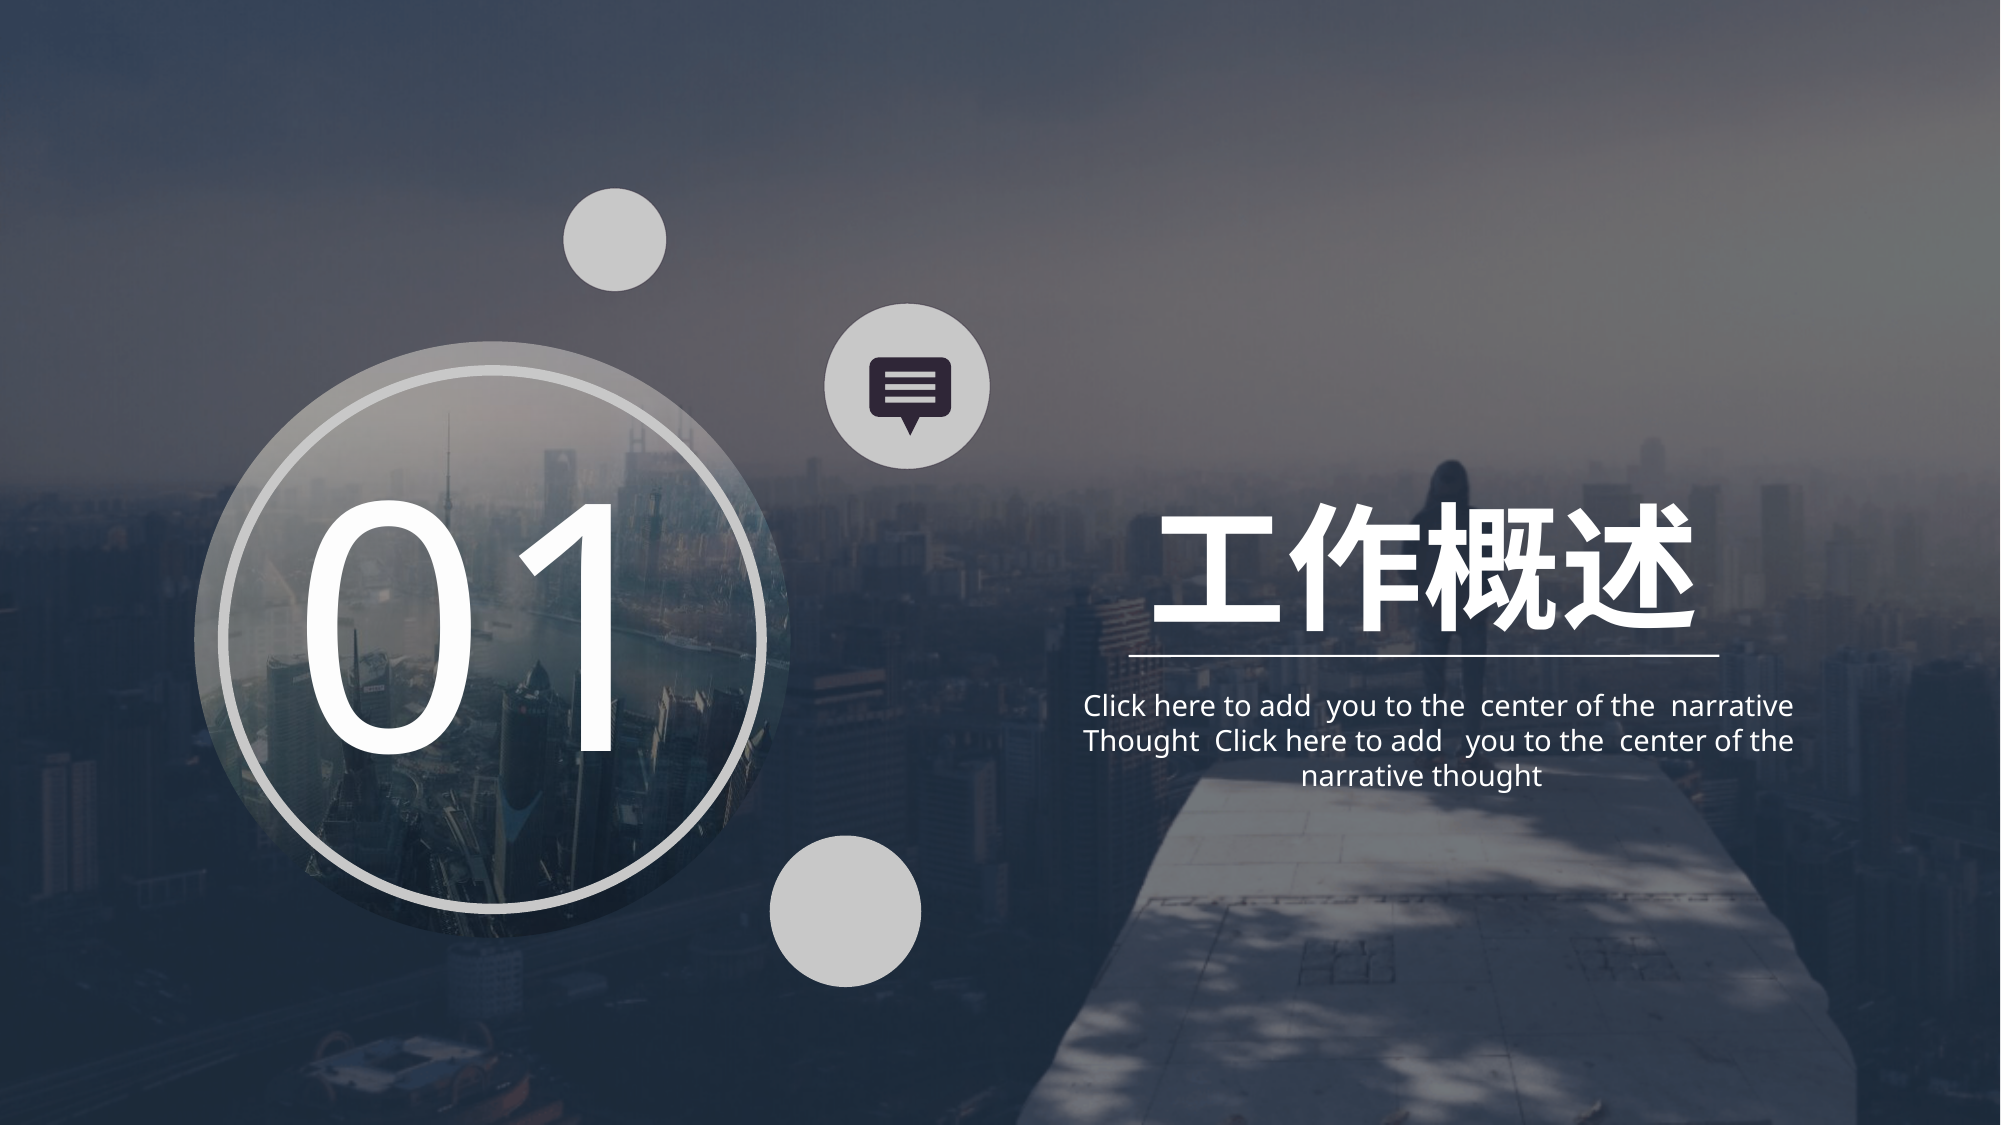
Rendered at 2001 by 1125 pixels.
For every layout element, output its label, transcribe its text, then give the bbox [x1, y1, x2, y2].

text_box [373, 370, 612, 398]
text_box [824, 303, 991, 470]
text_box 01 [275, 398, 701, 829]
text_box [300, 829, 684, 909]
text_box [701, 469, 762, 810]
text_box [194, 426, 791, 938]
text_box [769, 835, 922, 988]
text_box 工作概述 [1134, 474, 1714, 654]
text_box Click here to add you to the center of the narrative Thought Click here to add you to the center of the narrative thought [1068, 679, 1818, 800]
text_box [223, 480, 275, 799]
text_box [317, 341, 668, 398]
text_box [869, 357, 952, 436]
text_box [563, 187, 667, 292]
